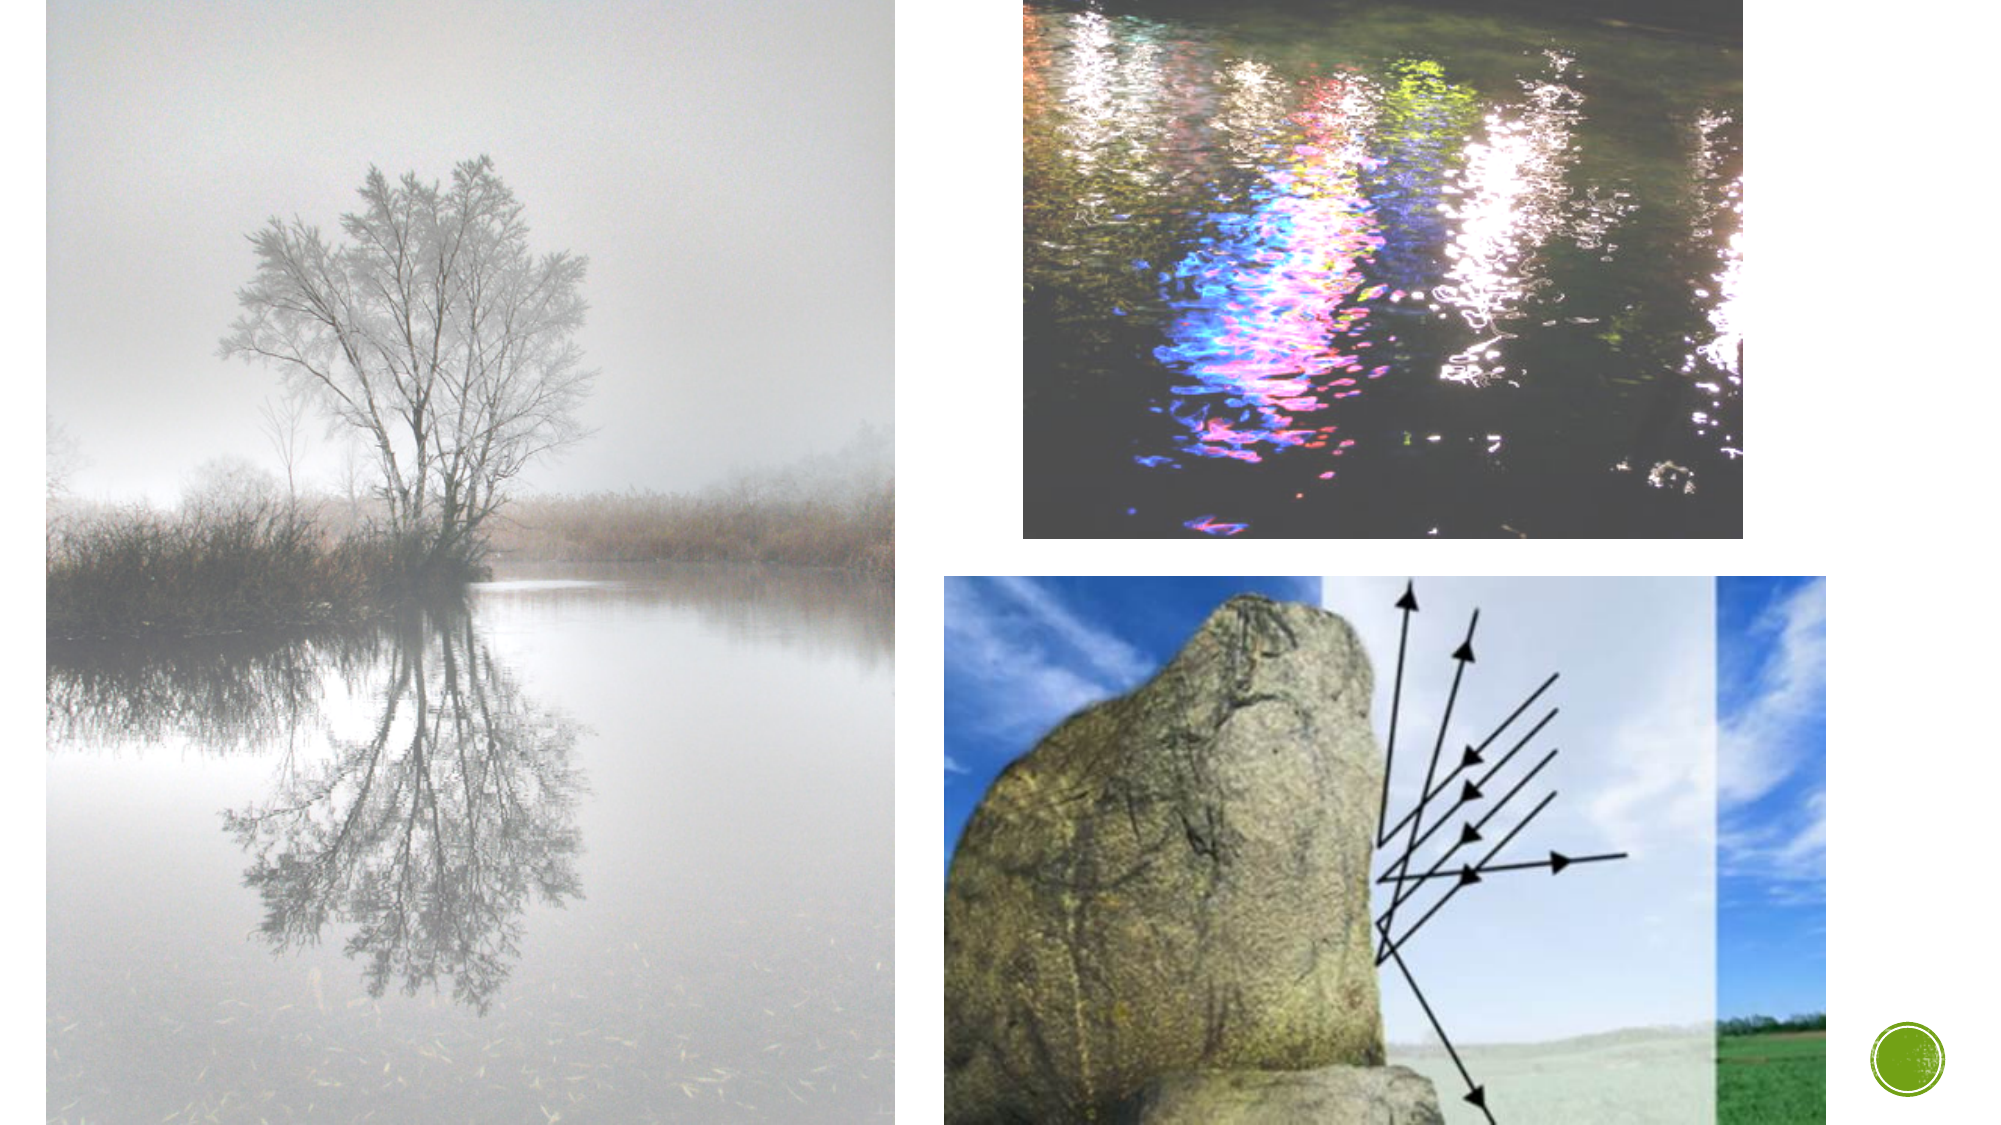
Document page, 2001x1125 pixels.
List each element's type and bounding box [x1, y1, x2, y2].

picture [47, 0, 893, 1124]
picture [944, 576, 1826, 1125]
picture [1026, 2, 1742, 539]
